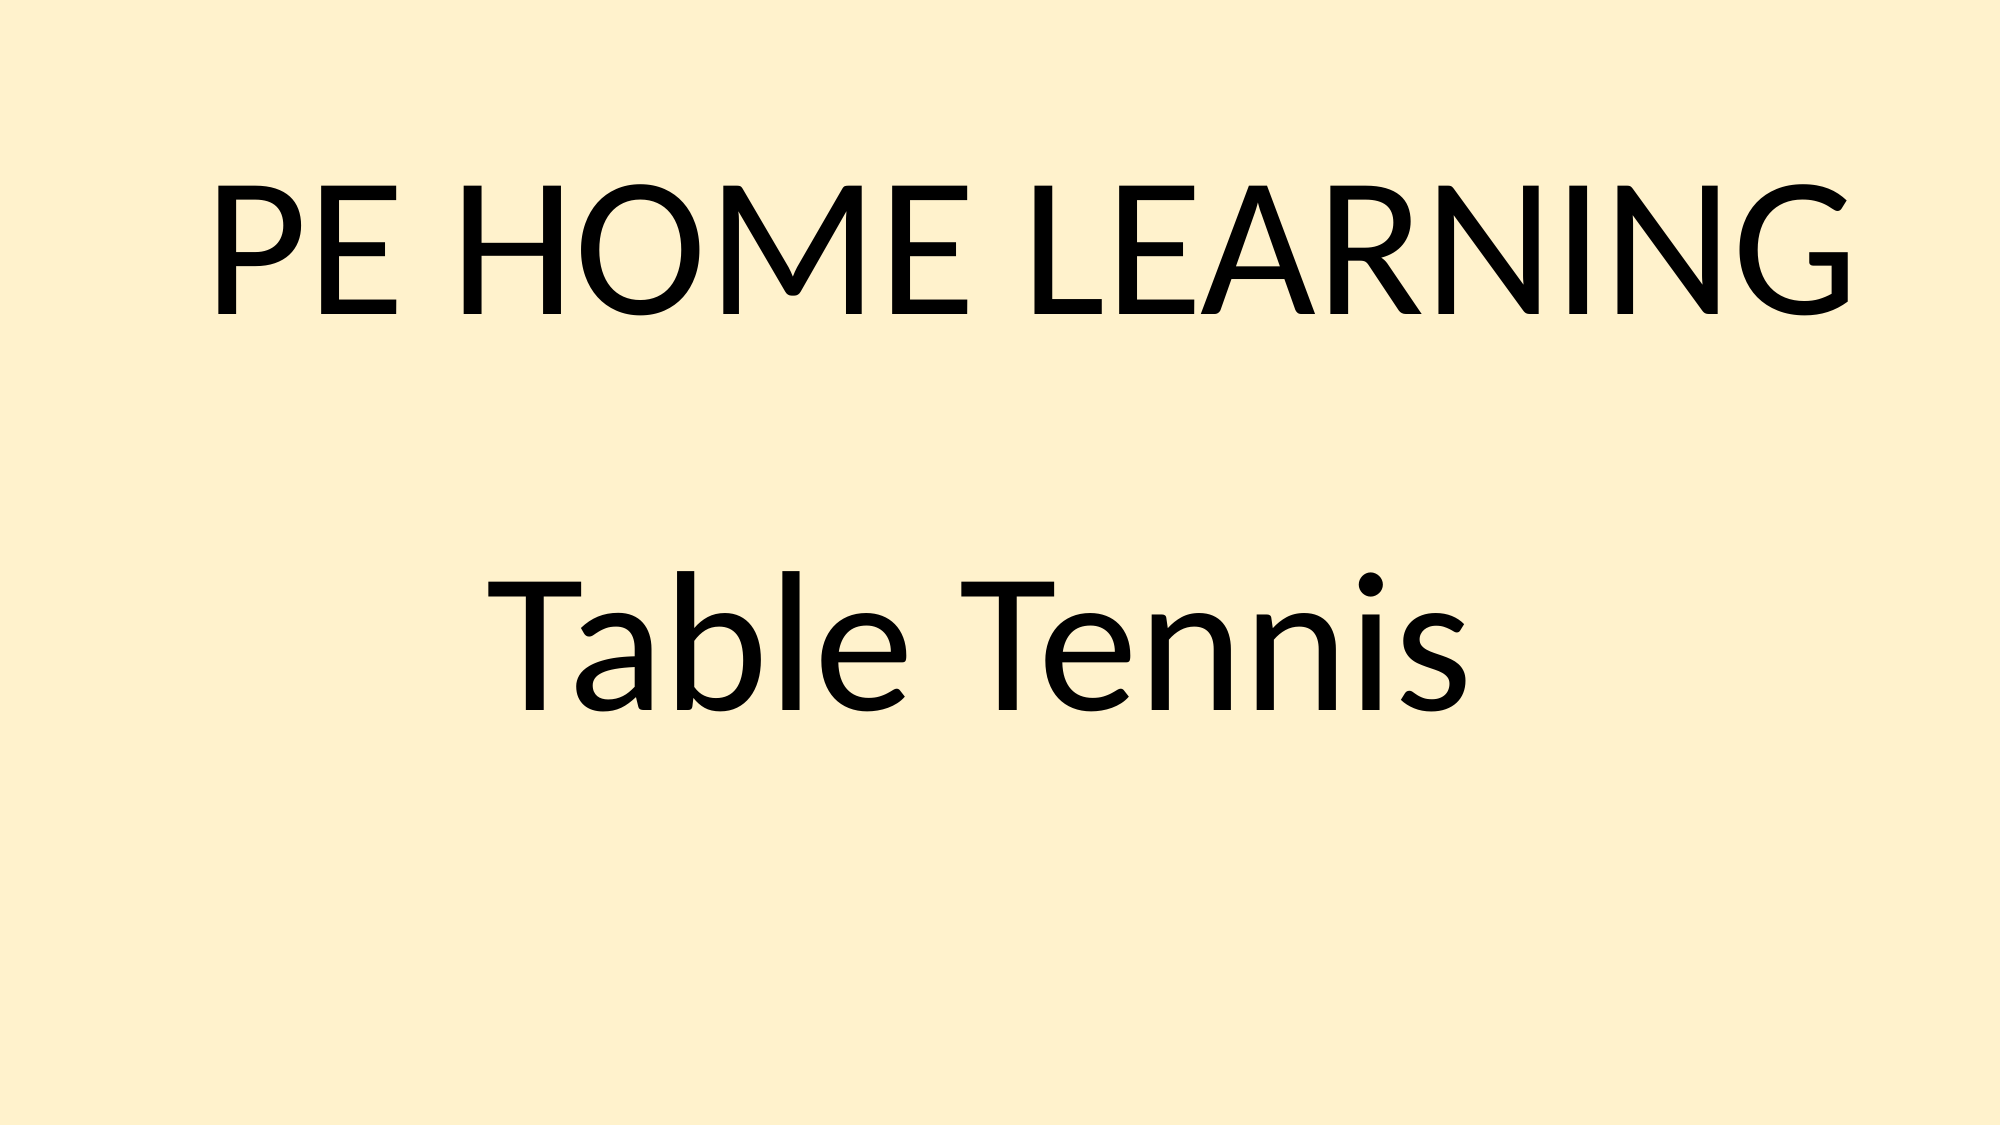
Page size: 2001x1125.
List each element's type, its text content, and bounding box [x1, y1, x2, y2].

text_box Table Tennis [64, 502, 1896, 758]
text_box PE HOME LEARNING [64, 107, 2000, 362]
